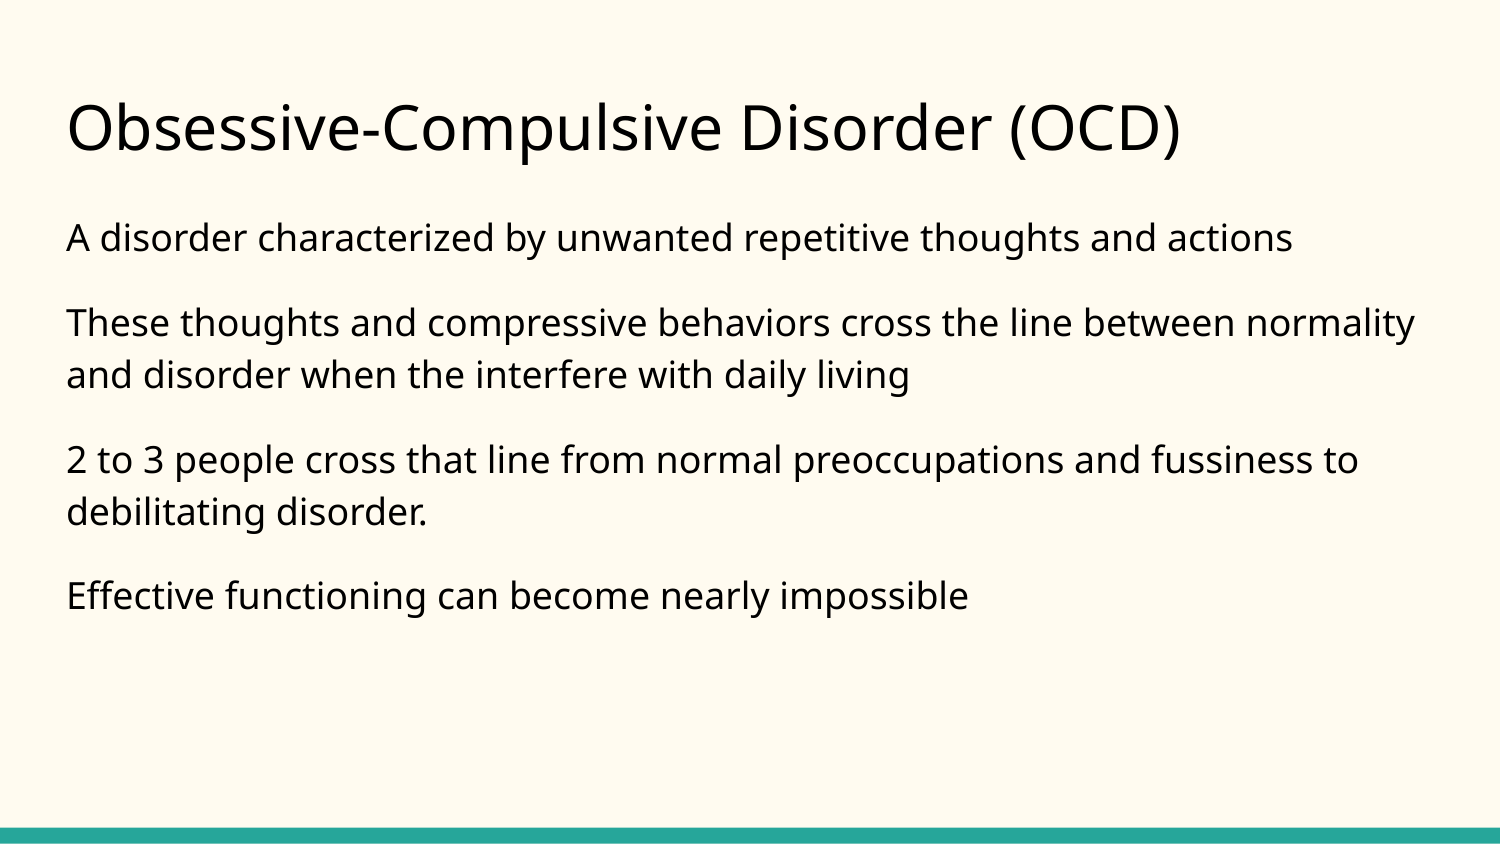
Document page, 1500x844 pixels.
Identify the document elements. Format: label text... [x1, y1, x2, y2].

list A disorder characterized by unwanted repetitive thoughts and actions These thoughts and compressive behaviors cross the line between normality and disorder when the interfere with daily living 2 to 3 people cross that line from normal preoccupations and fussiness to debilitating disorder. Effective functioning can become nearly impossible [51, 192, 1449, 750]
title Obsessive-Compulsive Disorder (OCD) [51, 72, 1449, 174]
